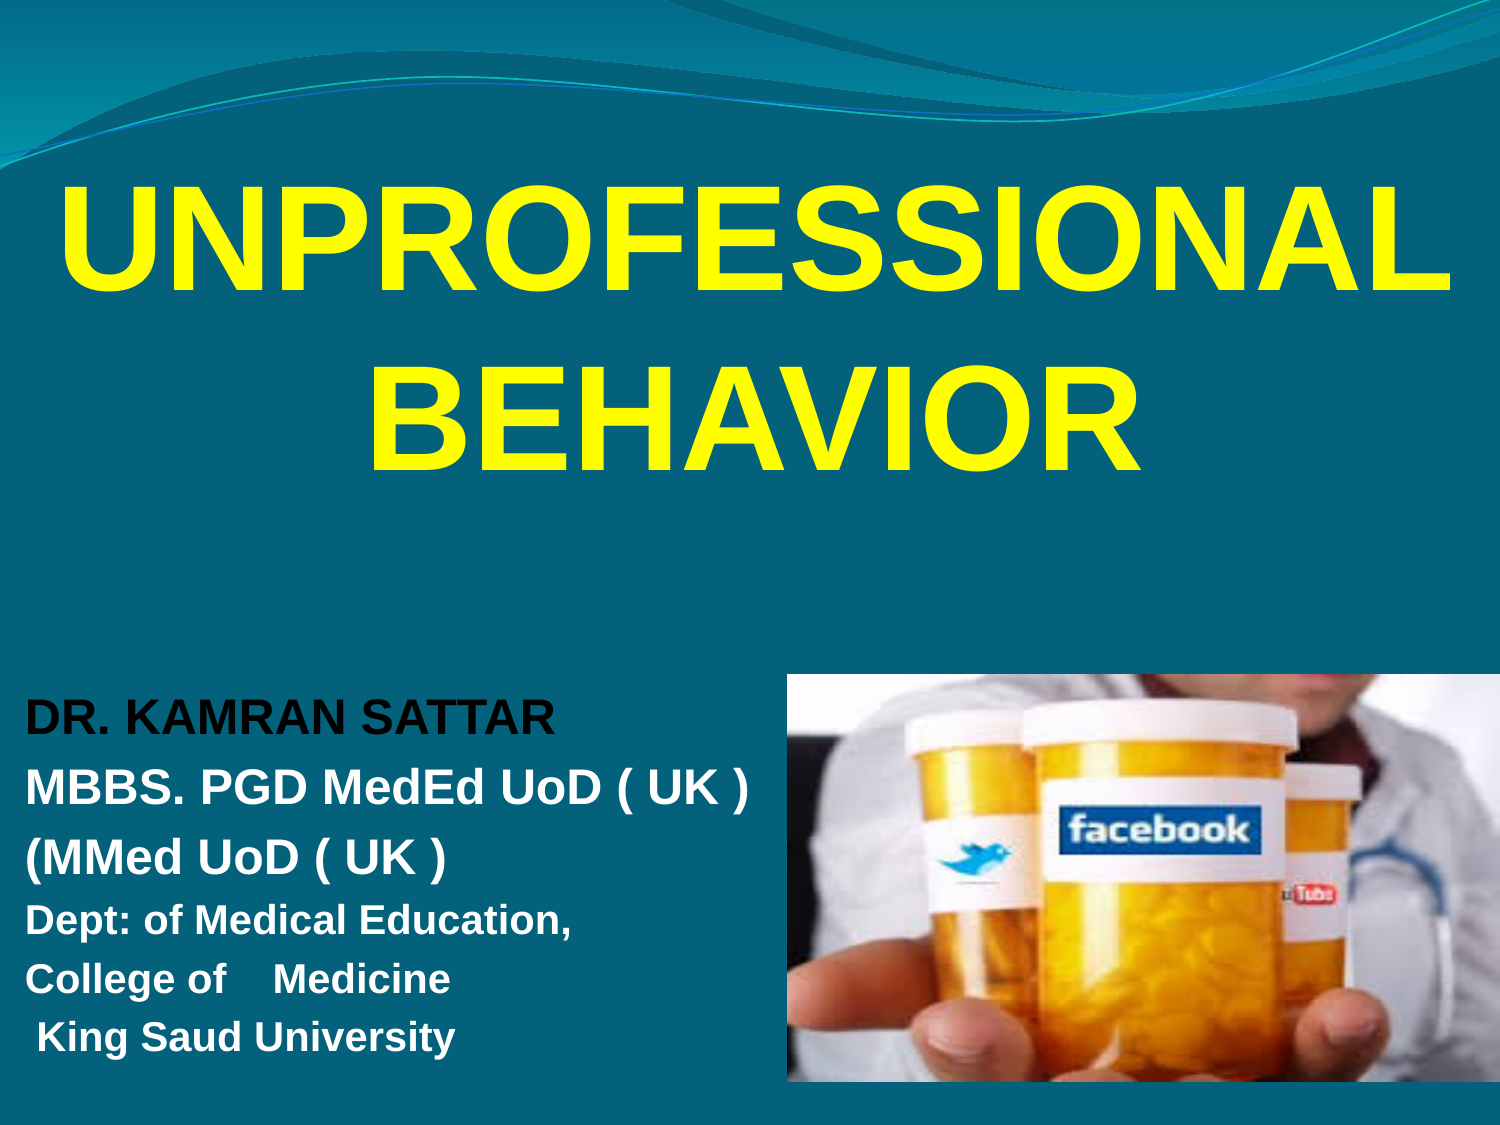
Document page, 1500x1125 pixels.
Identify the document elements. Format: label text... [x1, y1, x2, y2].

title UNPROFESSIONAL BEHAVIOR [37, 37, 1475, 500]
picture [788, 675, 1500, 1081]
subtitle DR. KAMRAN SATTAR MBBS. PGD MedEd UoD ( UK ) (MMed UoD ( UK ) Dept: of Medical Education, College of Medicine King Saud University [24, 587, 1376, 1075]
